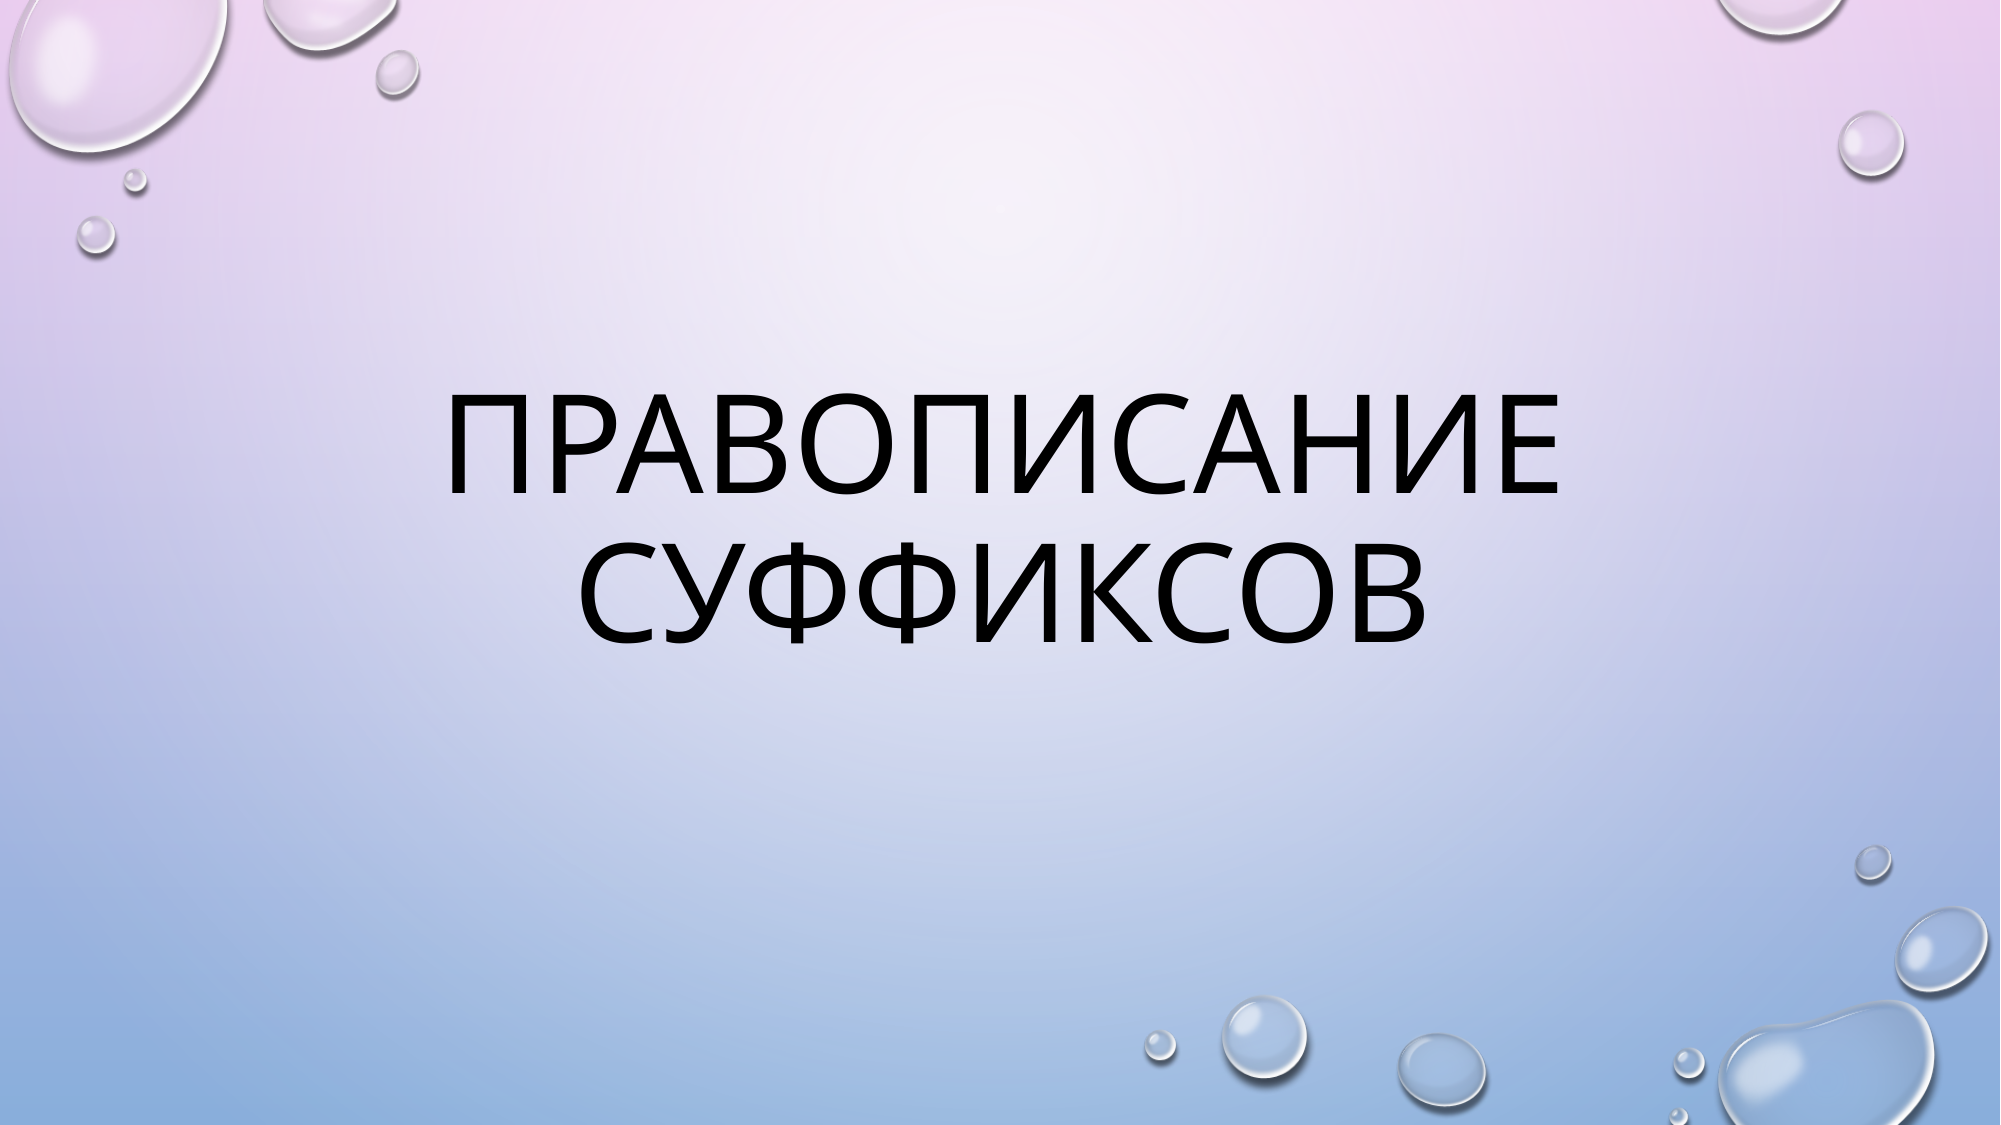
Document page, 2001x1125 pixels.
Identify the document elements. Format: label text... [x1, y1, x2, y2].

picture [0, 0, 2000, 1125]
title Правописание суффиксов [152, 131, 1854, 917]
